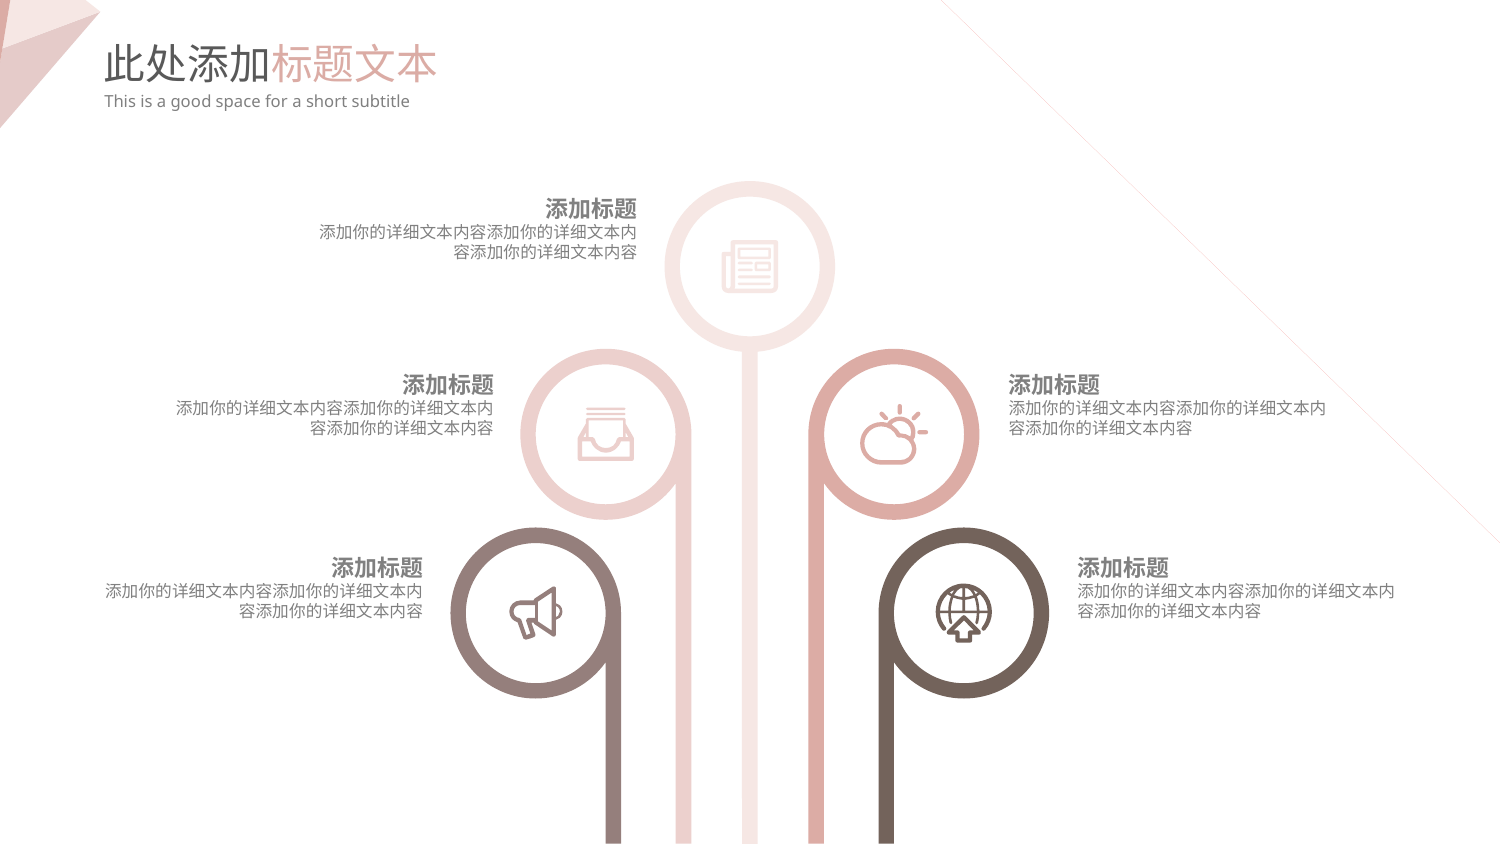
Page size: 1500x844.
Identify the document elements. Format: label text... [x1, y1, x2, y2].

text_box This is a good space for a short subtitle [101, 83, 426, 119]
text_box [450, 527, 622, 844]
text_box 添加标题 添加你的详细文本内容添加你的详细文本内容添加你的详细文本内容 [163, 370, 494, 438]
text_box [860, 411, 921, 465]
text_box 添加标题 添加你的详细文本内容添加你的详细文本内容添加你的详细文本内容 [1077, 553, 1408, 621]
text_box [509, 586, 563, 640]
text_box [808, 348, 980, 844]
text_box [917, 430, 929, 435]
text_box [0, 0, 101, 130]
text_box [897, 403, 902, 415]
text_box 此处添加标题文本 [101, 30, 454, 95]
text_box [664, 181, 836, 844]
text_box [585, 407, 626, 411]
text_box [585, 412, 626, 416]
text_box [577, 417, 634, 461]
text_box 添加标题 添加你的详细文本内容添加你的详细文本内容添加你的详细文本内容 [92, 553, 424, 621]
text_box 添加标题 添加你的详细文本内容添加你的详细文本内容添加你的详细文本内容 [1008, 370, 1339, 438]
text_box 添加标题 添加你的详细文本内容添加你的详细文本内容添加你的详细文本内容 [306, 194, 638, 263]
text_box [520, 348, 692, 844]
text_box [935, 583, 992, 643]
text_box [721, 240, 779, 294]
text_box [878, 527, 1050, 844]
